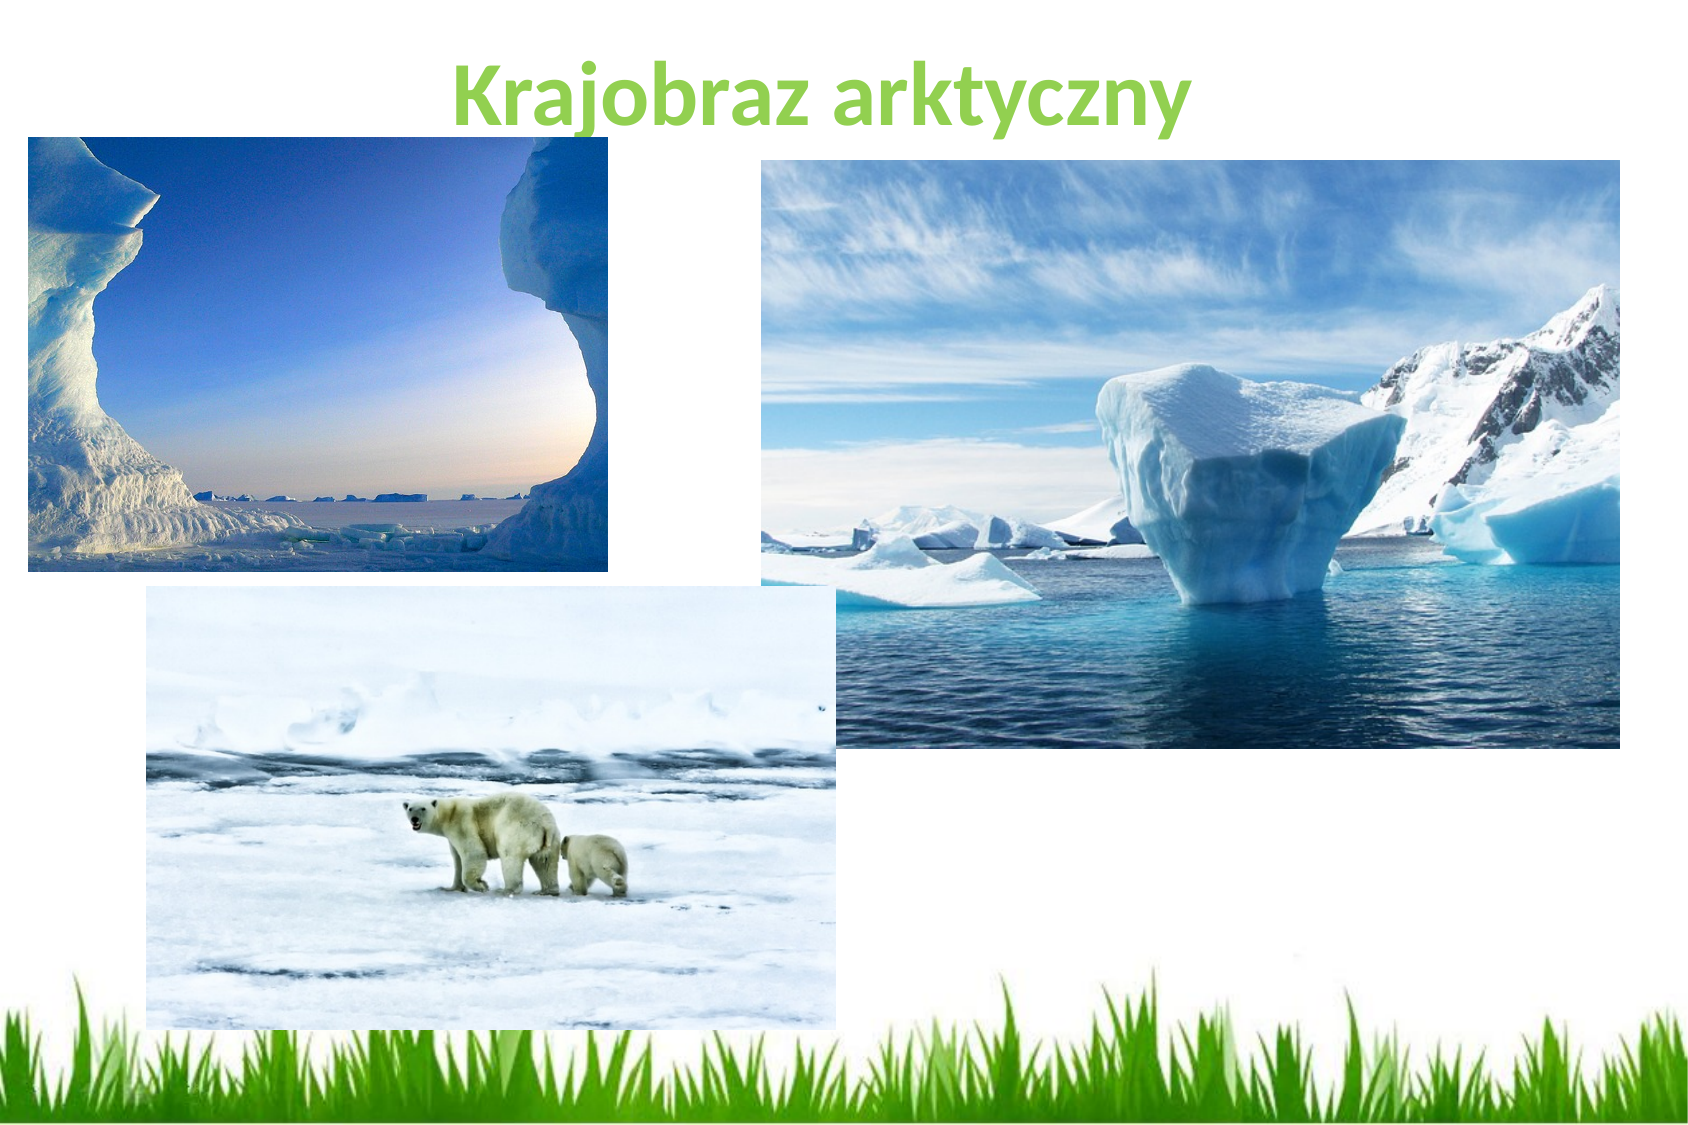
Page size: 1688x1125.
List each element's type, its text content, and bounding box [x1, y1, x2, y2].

title Krajobraz arktyczny [84, 0, 1604, 183]
picture [0, 0, 1688, 1125]
